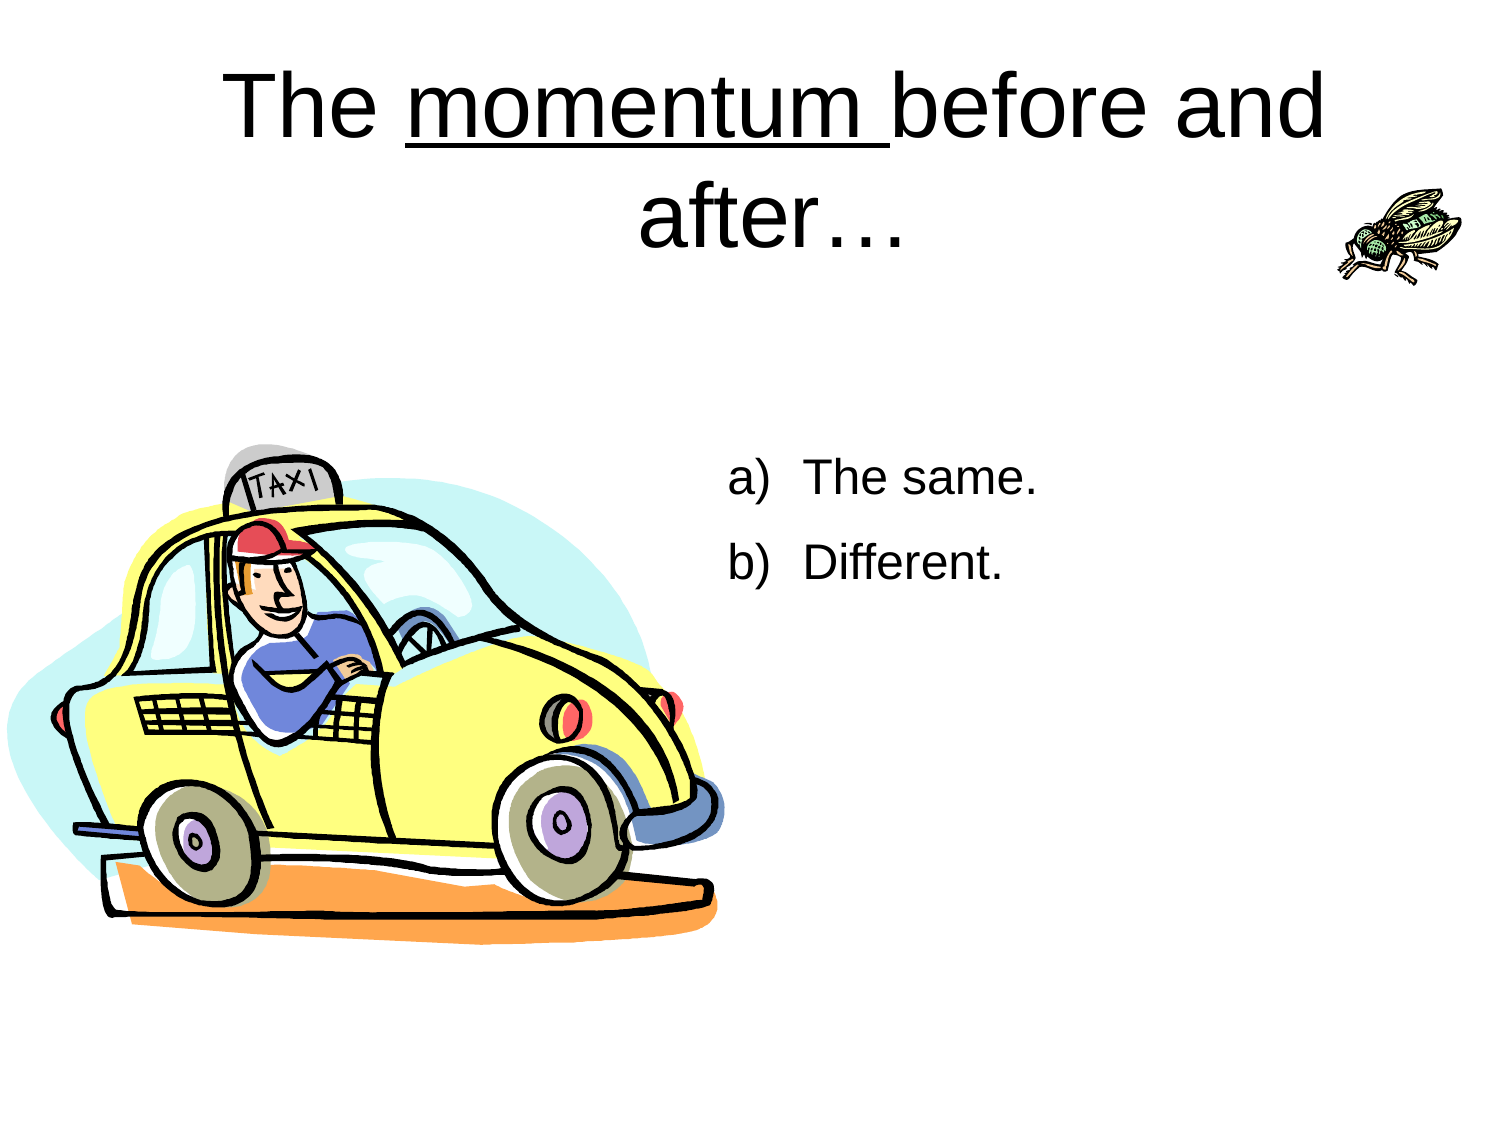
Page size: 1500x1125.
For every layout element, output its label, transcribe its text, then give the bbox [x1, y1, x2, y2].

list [0, 437, 732, 952]
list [1337, 187, 1463, 287]
text_box The momentum before and after… [99, 62, 1450, 250]
text_box The same. Different. [732, 437, 1263, 598]
